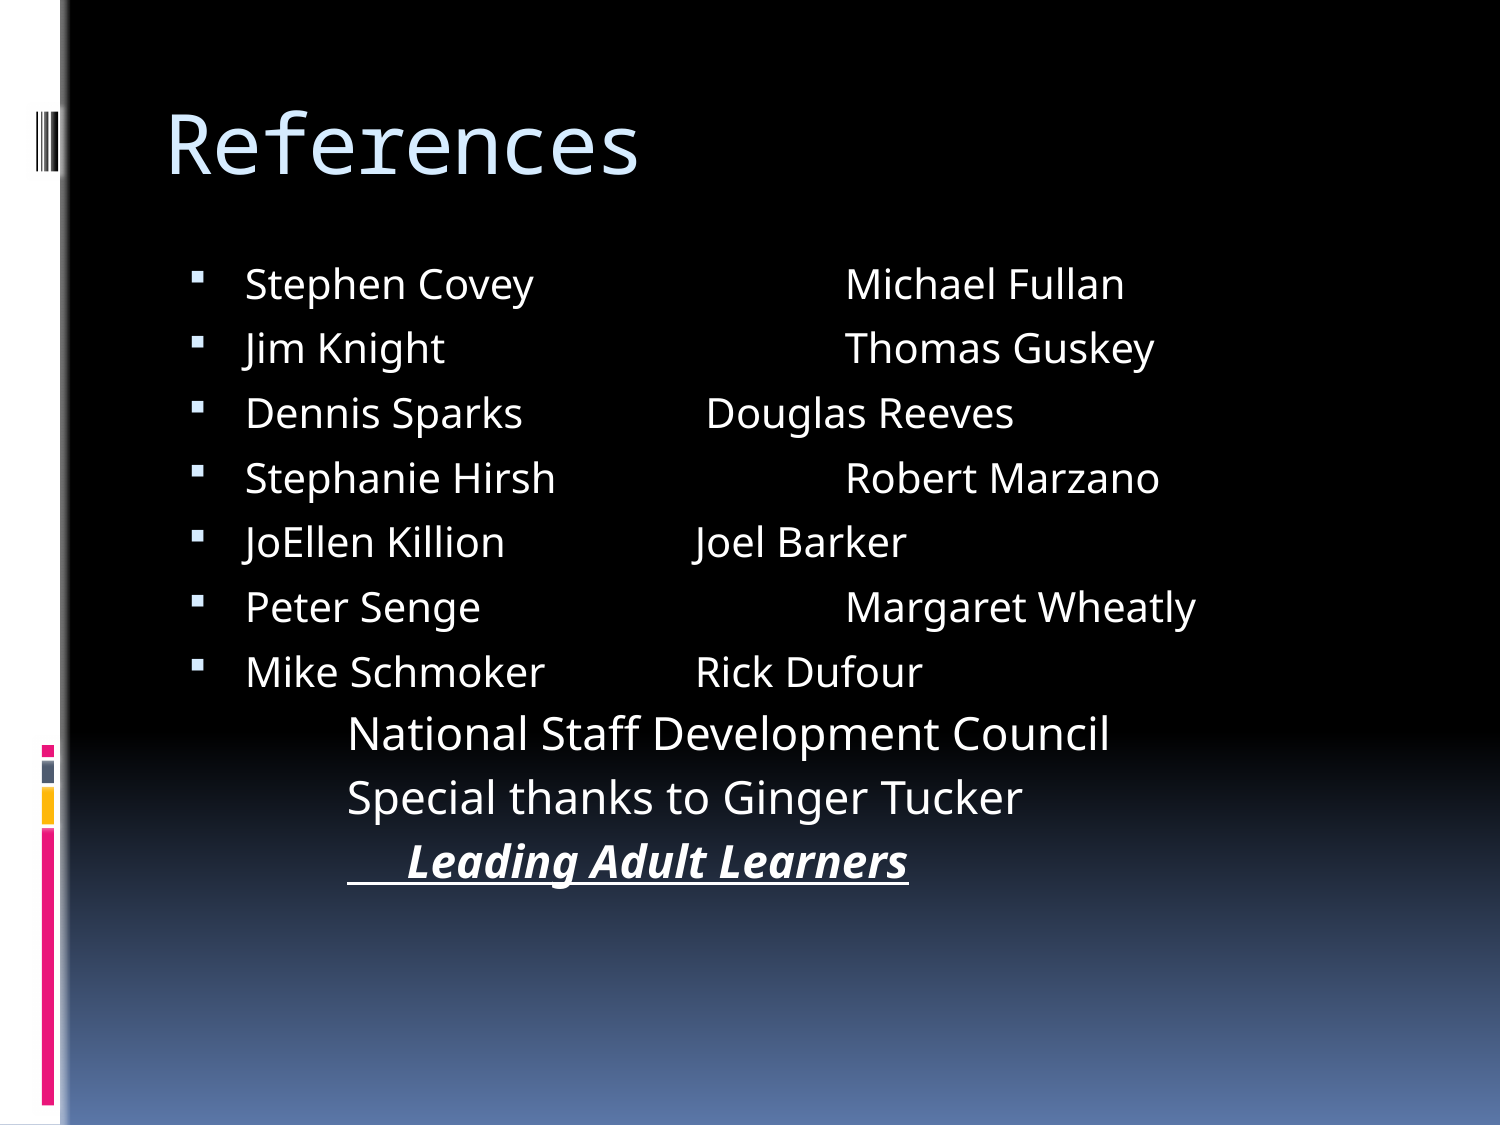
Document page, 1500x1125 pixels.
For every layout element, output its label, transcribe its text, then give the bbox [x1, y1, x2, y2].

title References [150, 83, 1425, 234]
list Stephen Covey Michael Fullan Jim Knight Thomas Guskey Dennis Sparks Douglas Reeves Stephanie Hirsh Robert Marzano JoEllen Killion Joel Barker Peter Senge Margaret Wheatly Mike Schmoker Rick Dufour National Staff Development Council Special thanks to Ginger Tucker Leading Adult Learners [162, 249, 1500, 1000]
